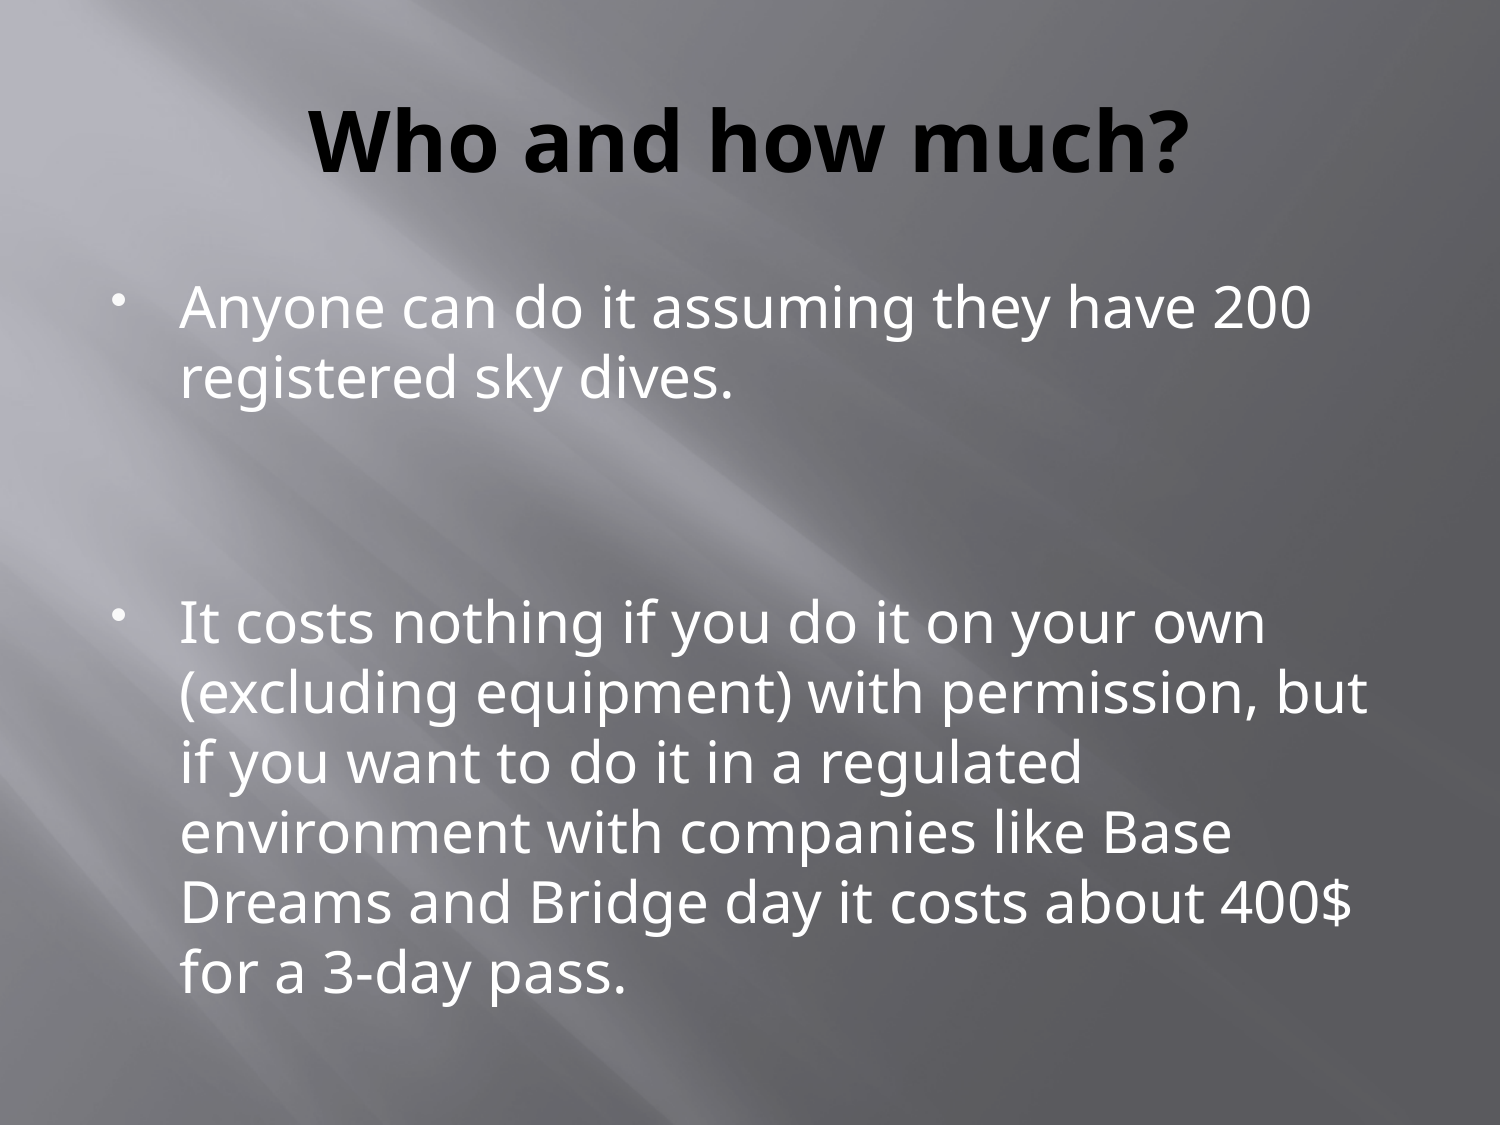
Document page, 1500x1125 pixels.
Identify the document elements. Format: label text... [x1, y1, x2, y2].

list Anyone can do it assuming they have 200 registered sky dives. It costs nothing if you do it on your own (excluding equipment) with permission, but if you want to do it in a regulated environment with companies like Base Dreams and Bridge day it costs about 400$ for a 3-day pass. [75, 262, 1425, 1035]
title Who and how much? [75, 45, 1425, 233]
